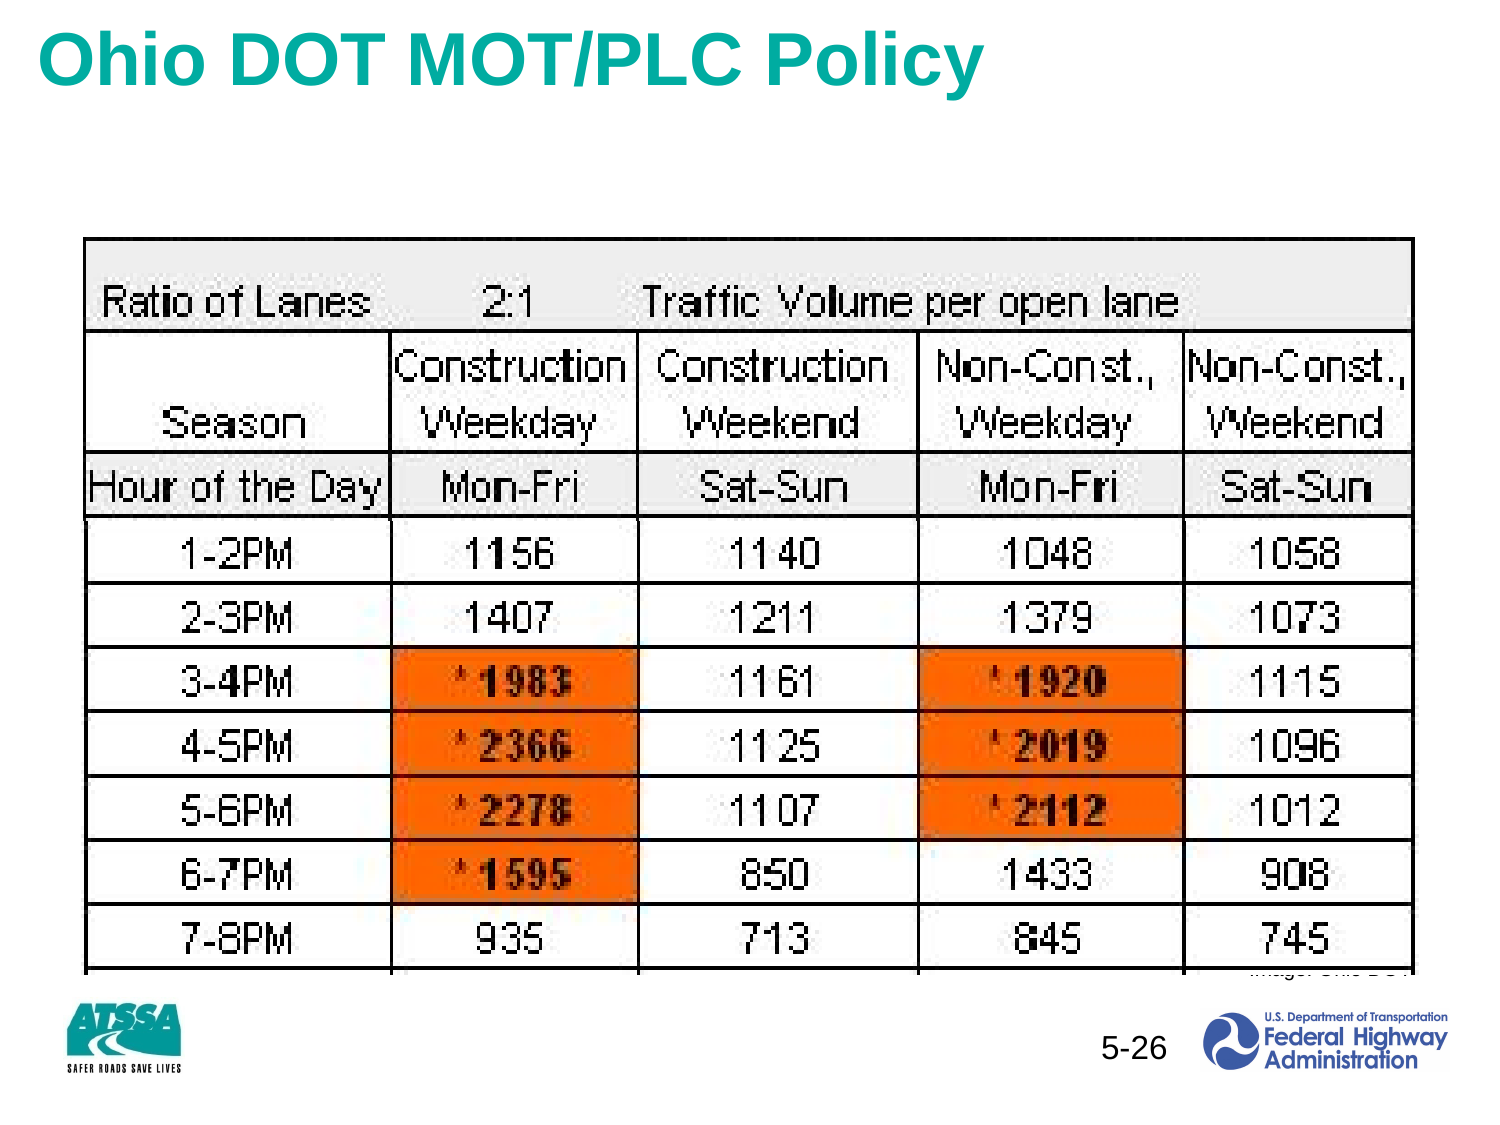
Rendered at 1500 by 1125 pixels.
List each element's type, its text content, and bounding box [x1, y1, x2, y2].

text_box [80, 237, 1419, 976]
picture [1200, 1008, 1450, 1072]
text_box Image: Ohio DOT [1234, 948, 1435, 988]
picture [63, 997, 185, 1077]
title Ohio DOT MOT/PLC Policy [22, 0, 1405, 134]
